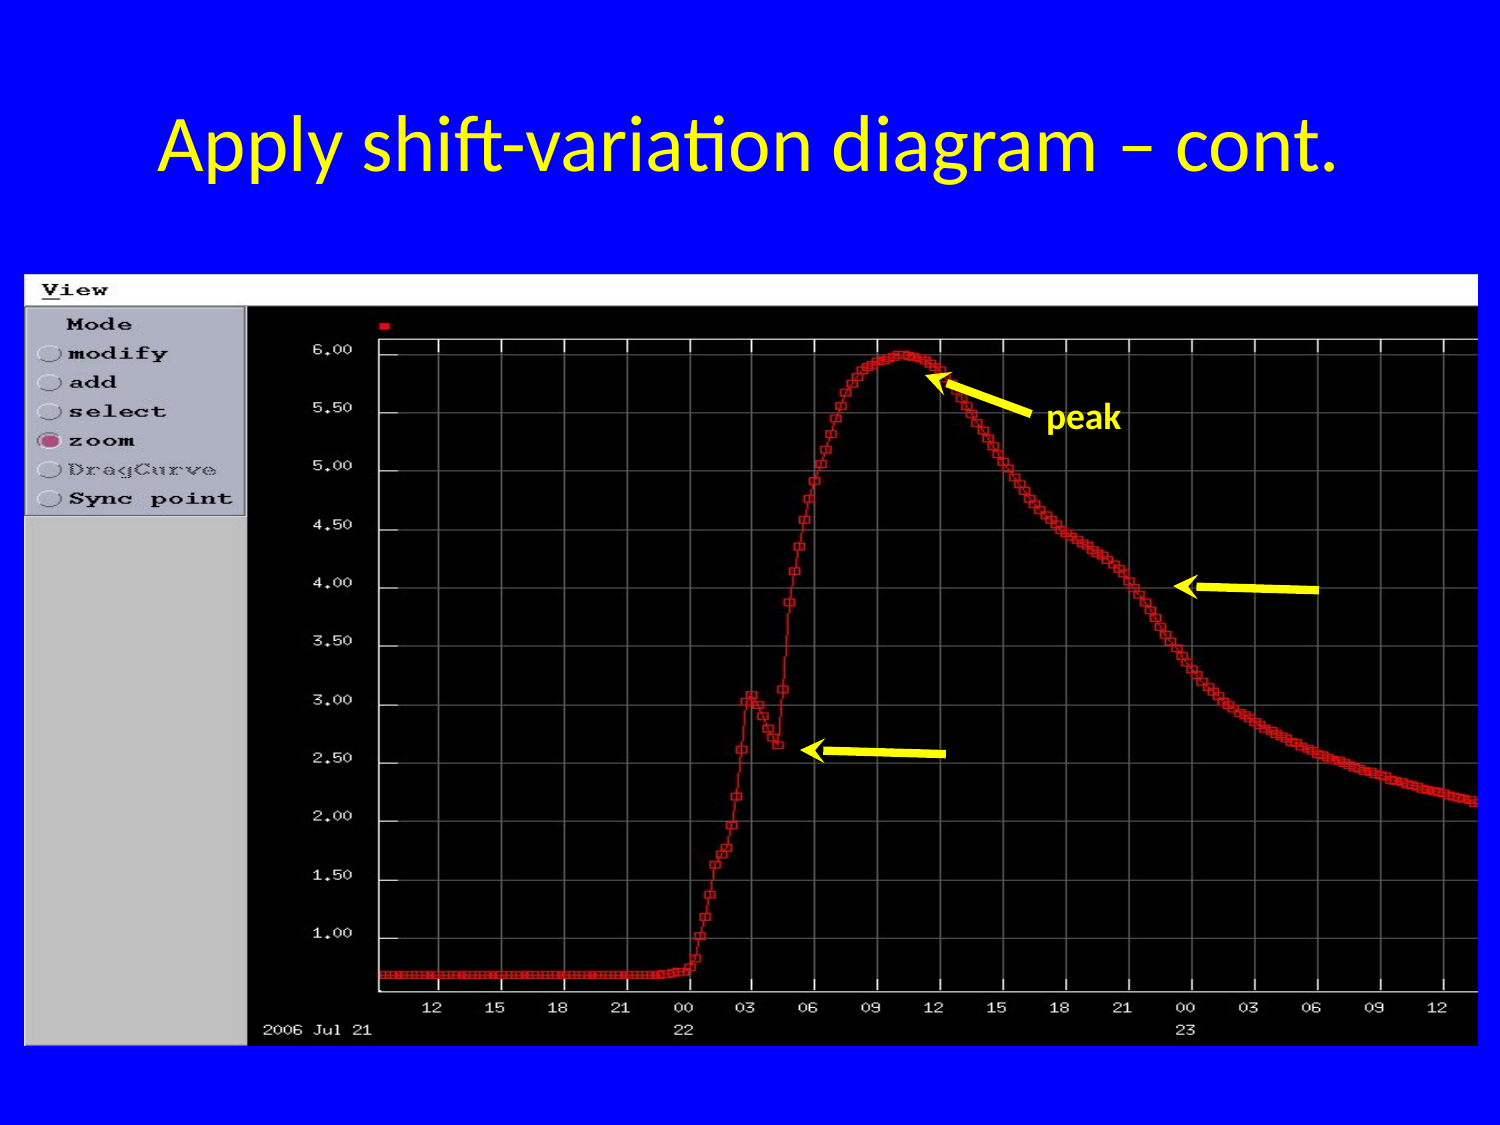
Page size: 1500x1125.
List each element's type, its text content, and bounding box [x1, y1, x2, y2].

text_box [799, 749, 947, 755]
title Apply shift-variation diagram – cont. [75, 45, 1425, 233]
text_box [924, 374, 1032, 415]
picture [24, 274, 1478, 1047]
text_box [1172, 585, 1320, 591]
